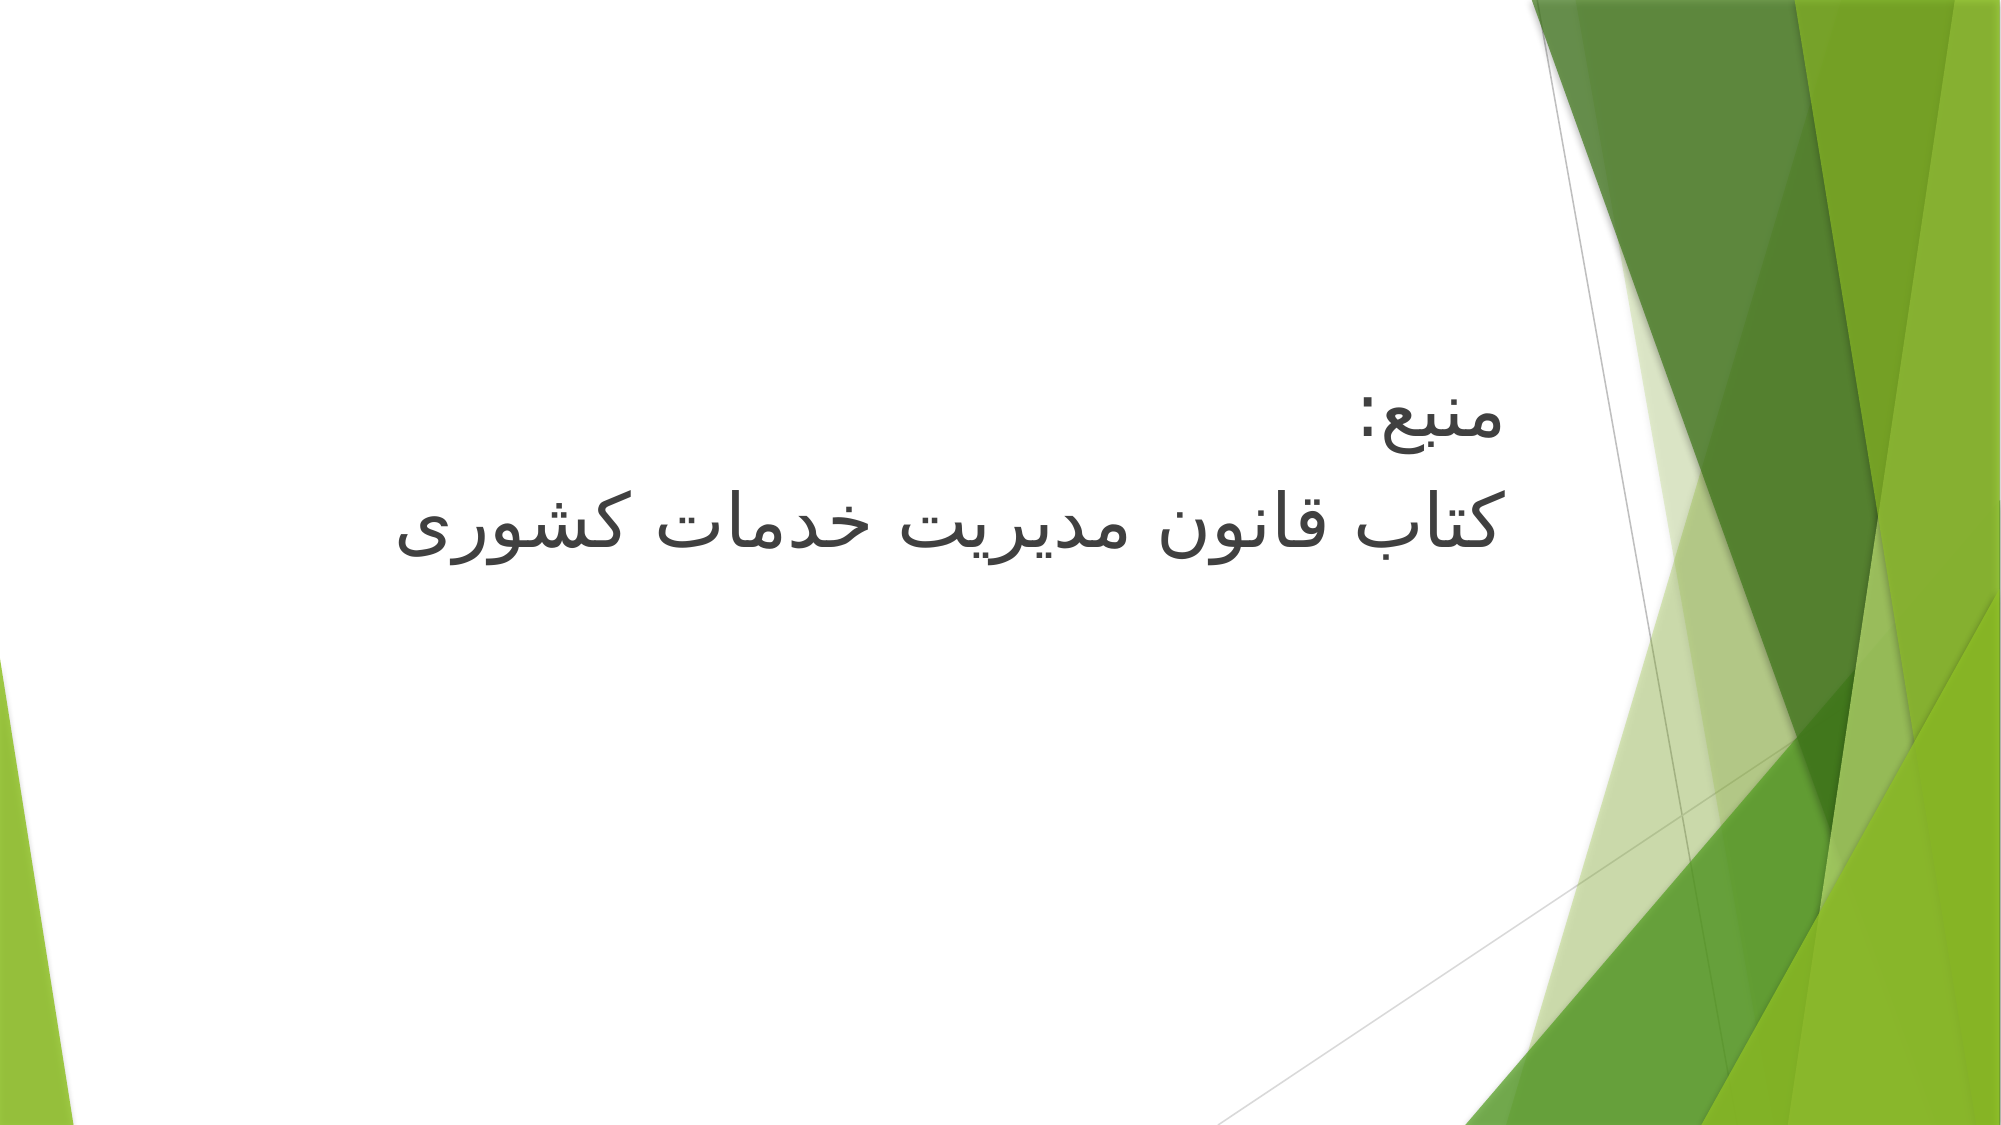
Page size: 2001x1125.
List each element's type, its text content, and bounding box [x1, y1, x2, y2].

list منبع: کتاب قانون مدیریت خدمات کشوری [111, 354, 1522, 992]
